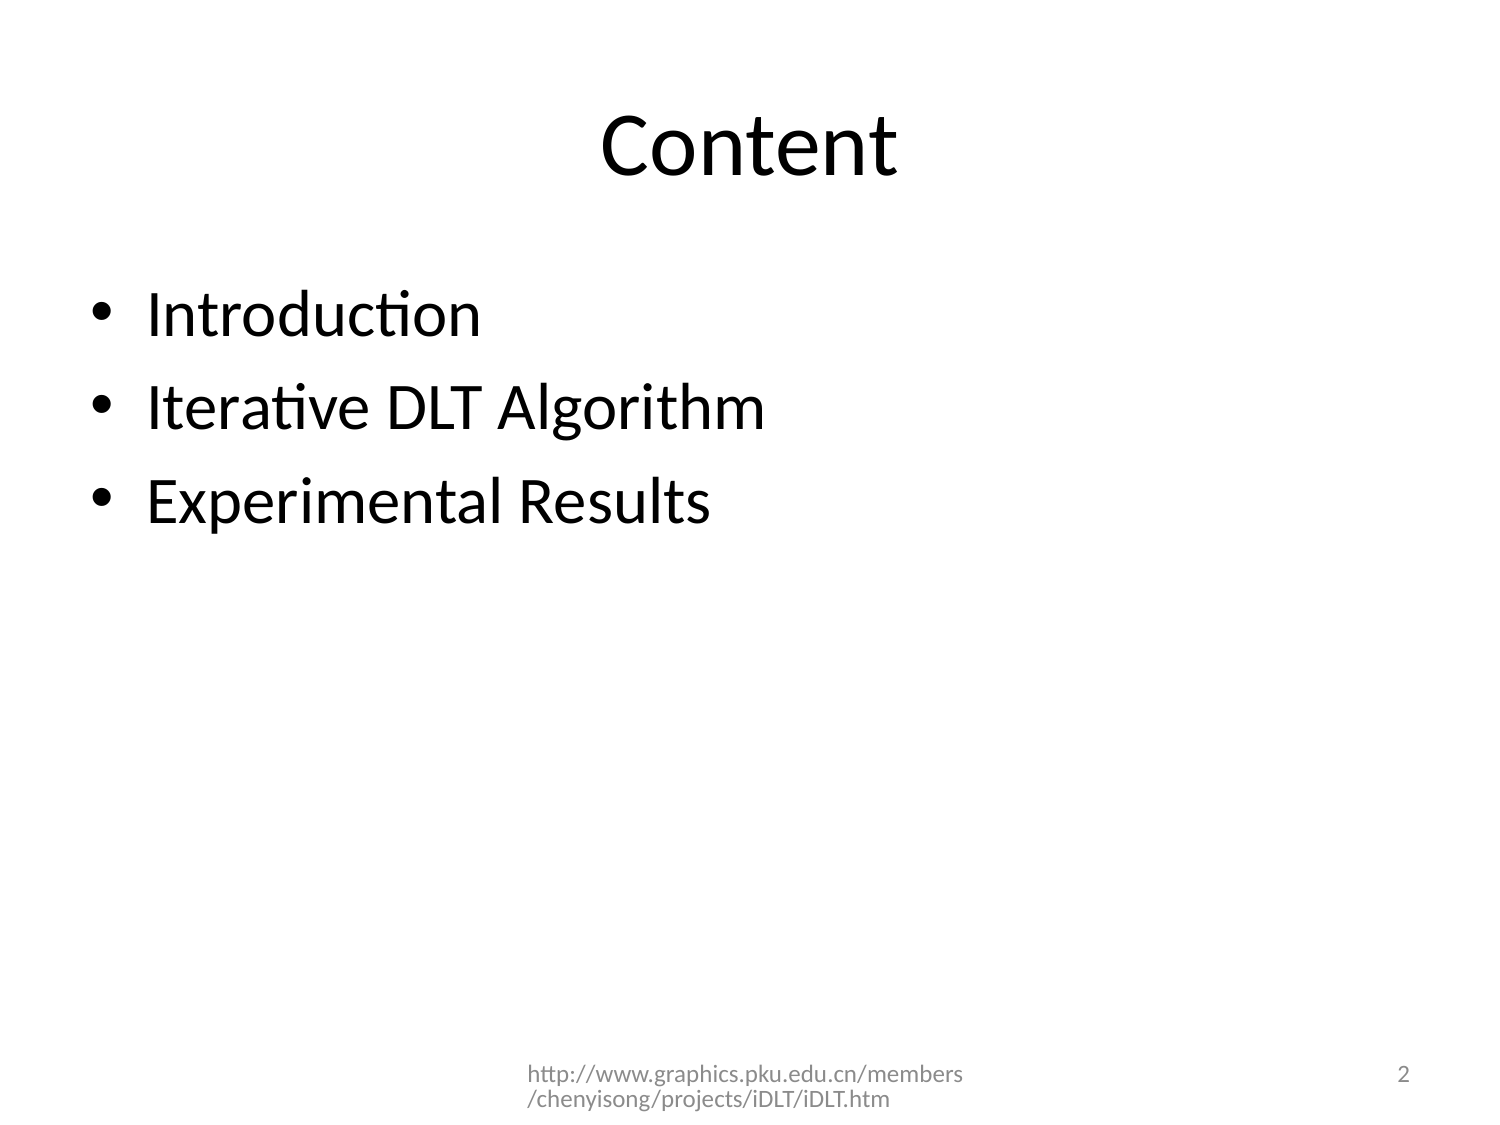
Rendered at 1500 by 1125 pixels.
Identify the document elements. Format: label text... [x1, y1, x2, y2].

list Introduction Iterative DLT Algorithm Experimental Results [75, 262, 1425, 1005]
slide_number 2 [1074, 1042, 1425, 1103]
footer http://www.graphics.pku.edu.cn/members/chenyisong/projects/iDLT/iDLT.htm [512, 1042, 988, 1103]
title Content [75, 45, 1425, 233]
